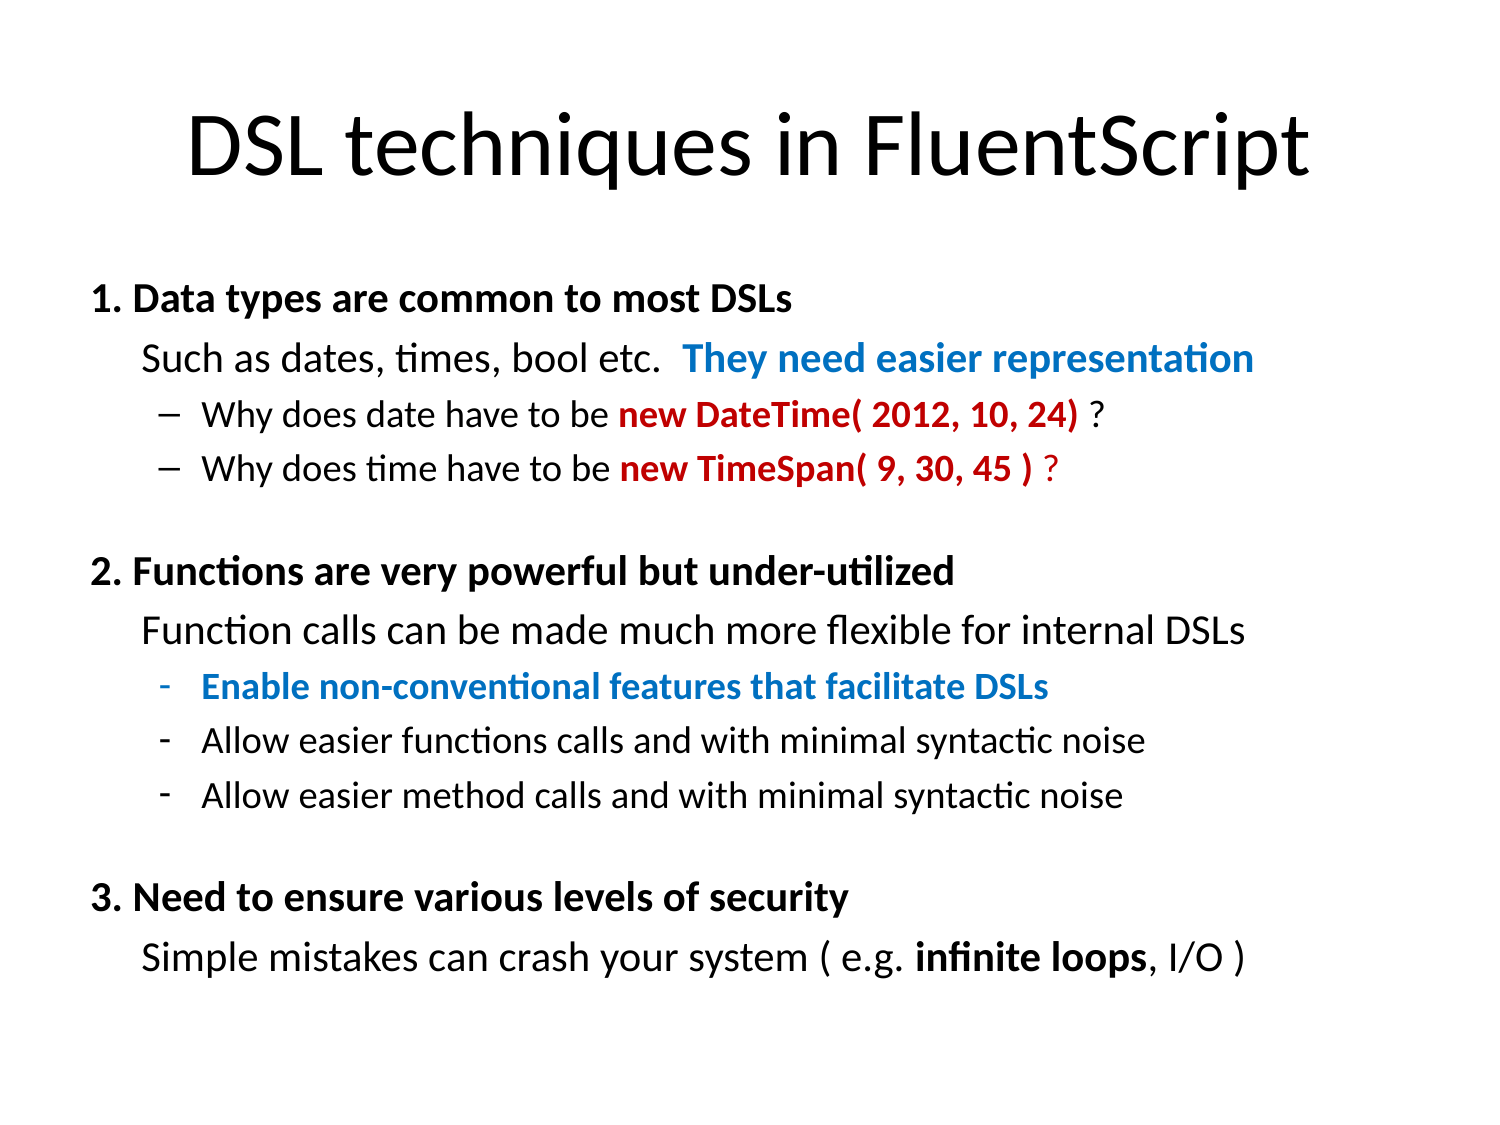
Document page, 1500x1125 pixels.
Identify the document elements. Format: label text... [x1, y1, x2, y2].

title DSL techniques in FluentScript [75, 45, 1425, 233]
list 1. Data types are common to most DSLs Such as dates, times, bool etc. They need easier representation Why does date have to be new DateTime( 2012, 10, 24) ? Why does time have to be new TimeSpan( 9, 30, 45 ) ? 2. Functions are very powerful but under-utilized Function calls can be made much more flexible for internal DSLs Enable non-conventional features that facilitate DSLs Allow easier functions calls and with minimal syntactic noise Allow easier method calls and with minimal syntactic noise 3. Need to ensure various levels of security Simple mistakes can crash your system ( e.g. infinite loops, I/O ) [75, 262, 1425, 1005]
